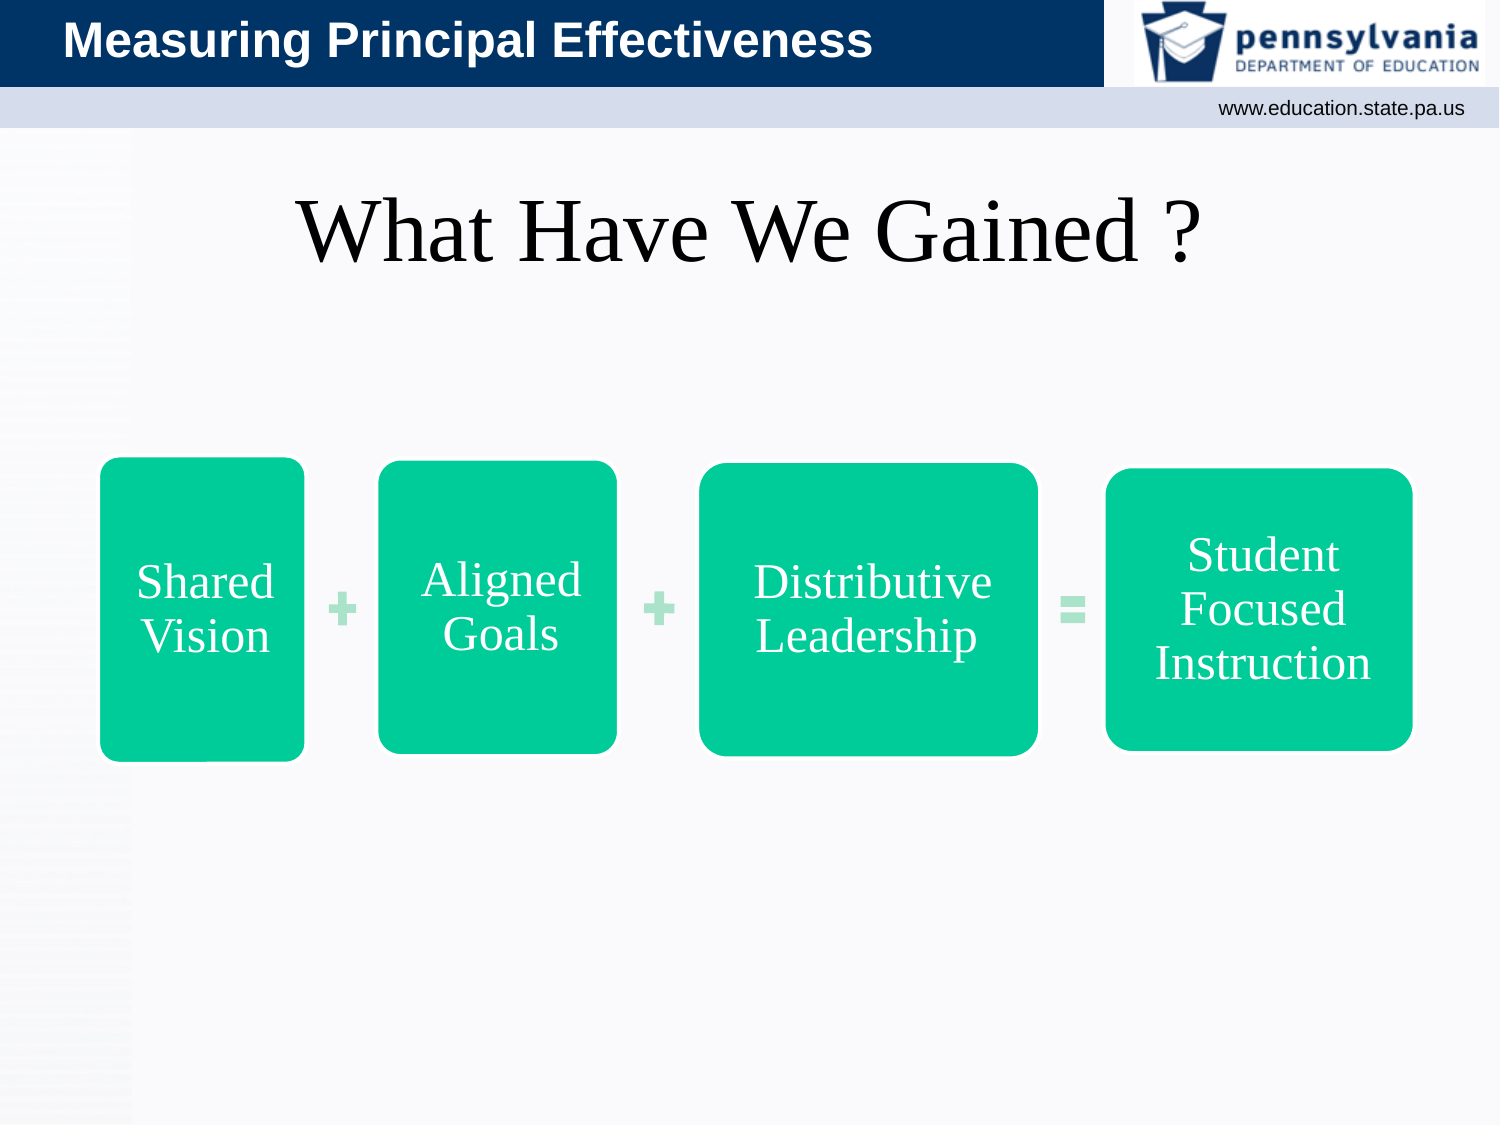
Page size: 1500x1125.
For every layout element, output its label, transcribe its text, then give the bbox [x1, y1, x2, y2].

title What Have We Gained ? [75, 162, 1425, 291]
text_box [96, 188, 1427, 1031]
picture [0, 0, 1500, 1125]
